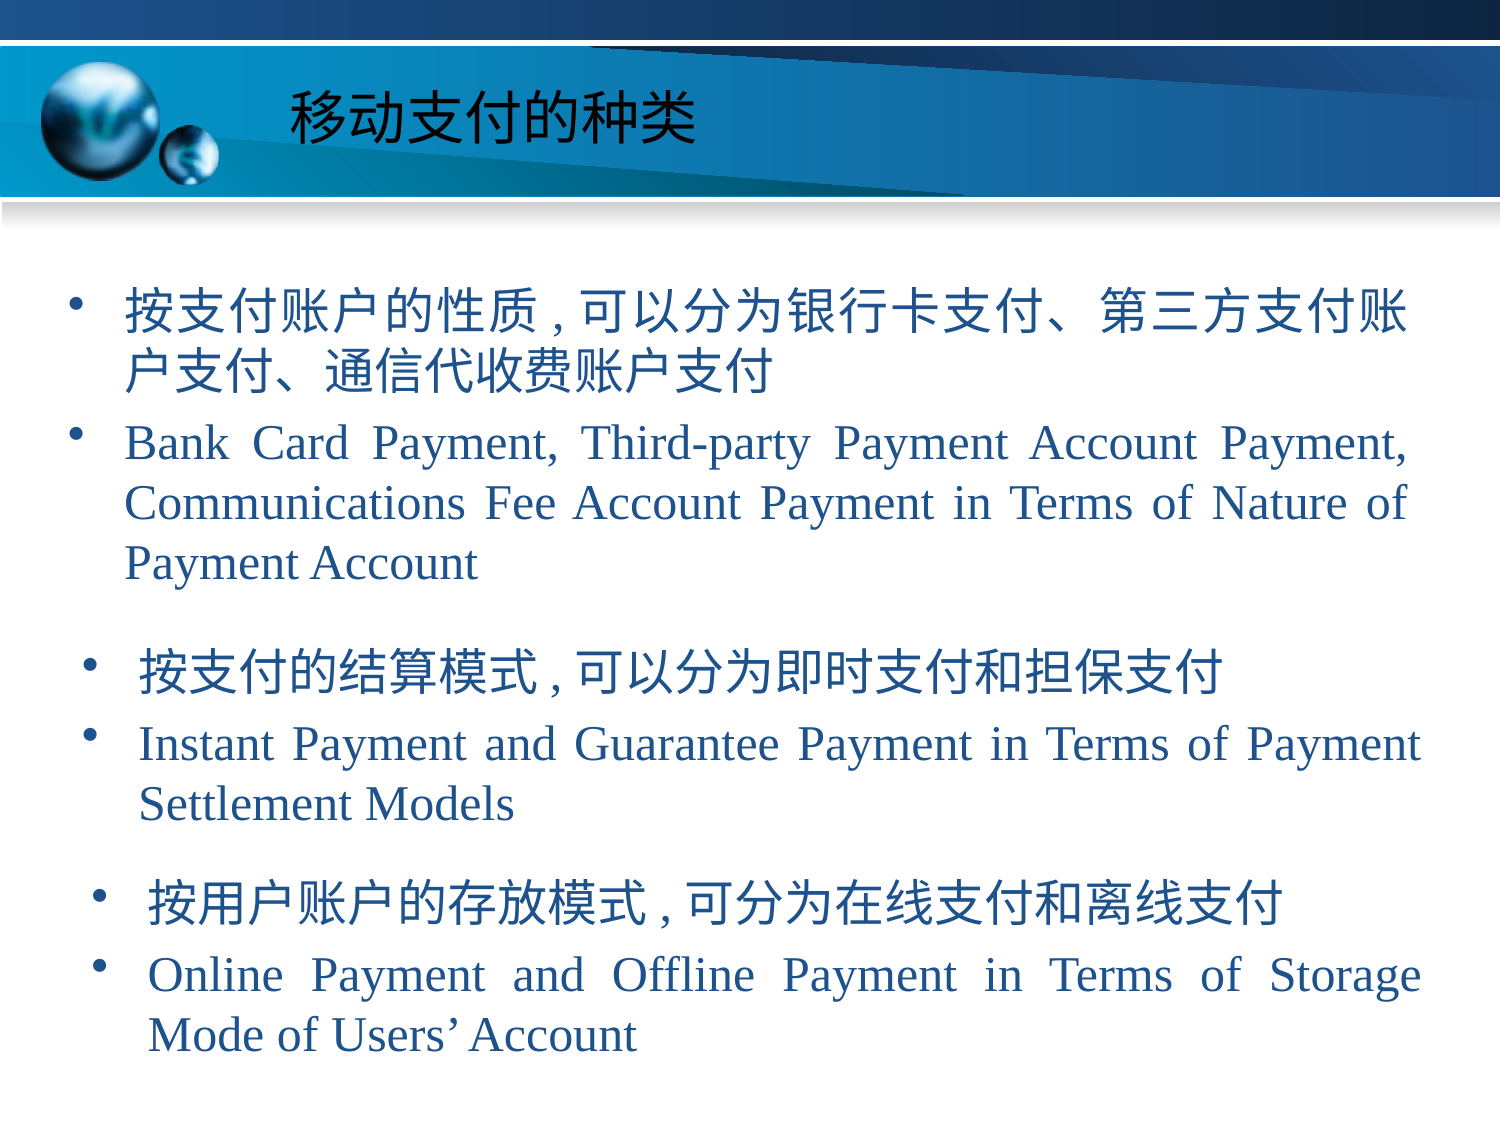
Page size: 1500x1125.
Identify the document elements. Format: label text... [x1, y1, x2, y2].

title 移动支付的种类 [274, 44, 1363, 188]
picture [160, 126, 218, 184]
text_box 按支付的结算模式,可以分为即时支付和担保支付 Instant Payment and Guarantee Payment in Terms of Payment Settlement Models [67, 633, 1438, 839]
text_box 按用户账户的存放模式,可分为在线支付和离线支付 Online Payment and Offline Payment in Terms of Storage Mode of Users’ Account [76, 864, 1438, 1070]
text_box 按支付账户的性质,可以分为银行卡支付、第三方支付账户支付、通信代收费账户支付 Bank Card Payment, Third-party Payment Account Payment, Communications Fee Account Payment in Terms of Nature of Payment Account [53, 272, 1424, 597]
picture [42, 63, 159, 180]
